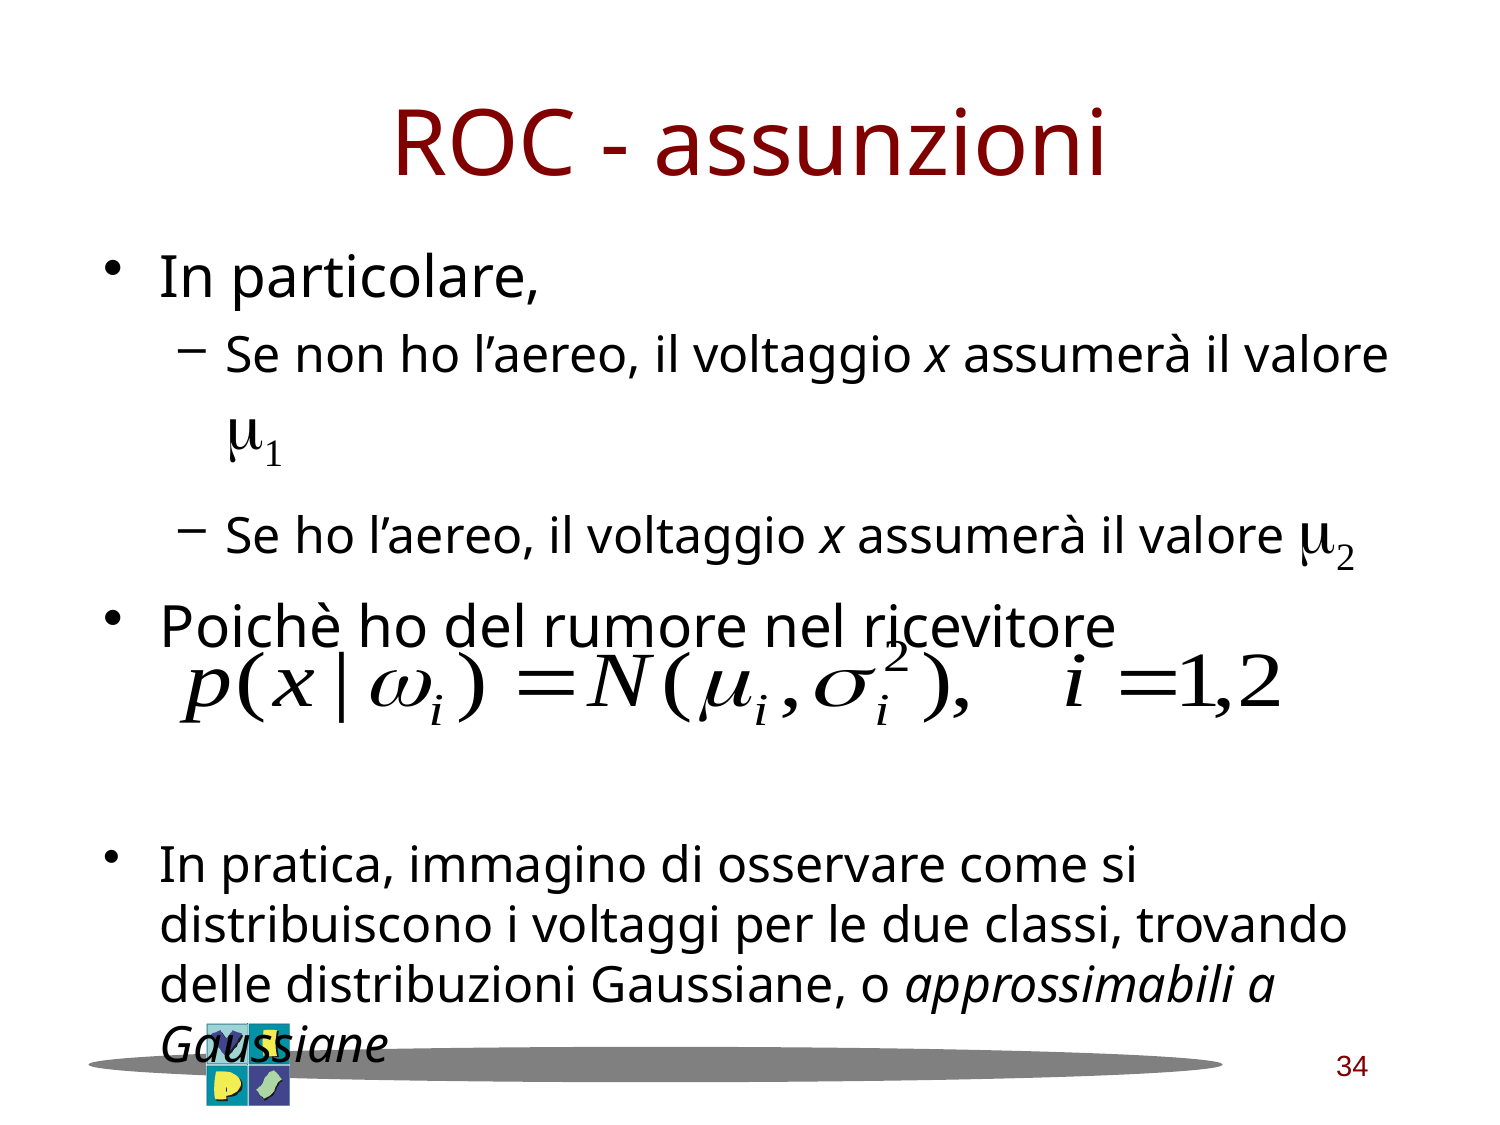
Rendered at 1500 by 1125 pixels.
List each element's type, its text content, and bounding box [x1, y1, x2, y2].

title ROC - assunzioni [75, 45, 1425, 233]
list In particolare, Se non ho l’aereo, il voltaggio x assumerà il valore m1 Se ho l’aereo, il voltaggio x assumerà il valore m2 Poichè ho del rumore nel ricevitore In pratica, immagino di osservare come si distribuiscono i voltaggi per le due classi, trovando delle distribuzioni Gaussiane, o approssimabili a Gaussiane [88, 231, 1439, 975]
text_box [159, 621, 1298, 746]
picture [206, 1023, 290, 1106]
slide_number 34 [1033, 1039, 1384, 1118]
